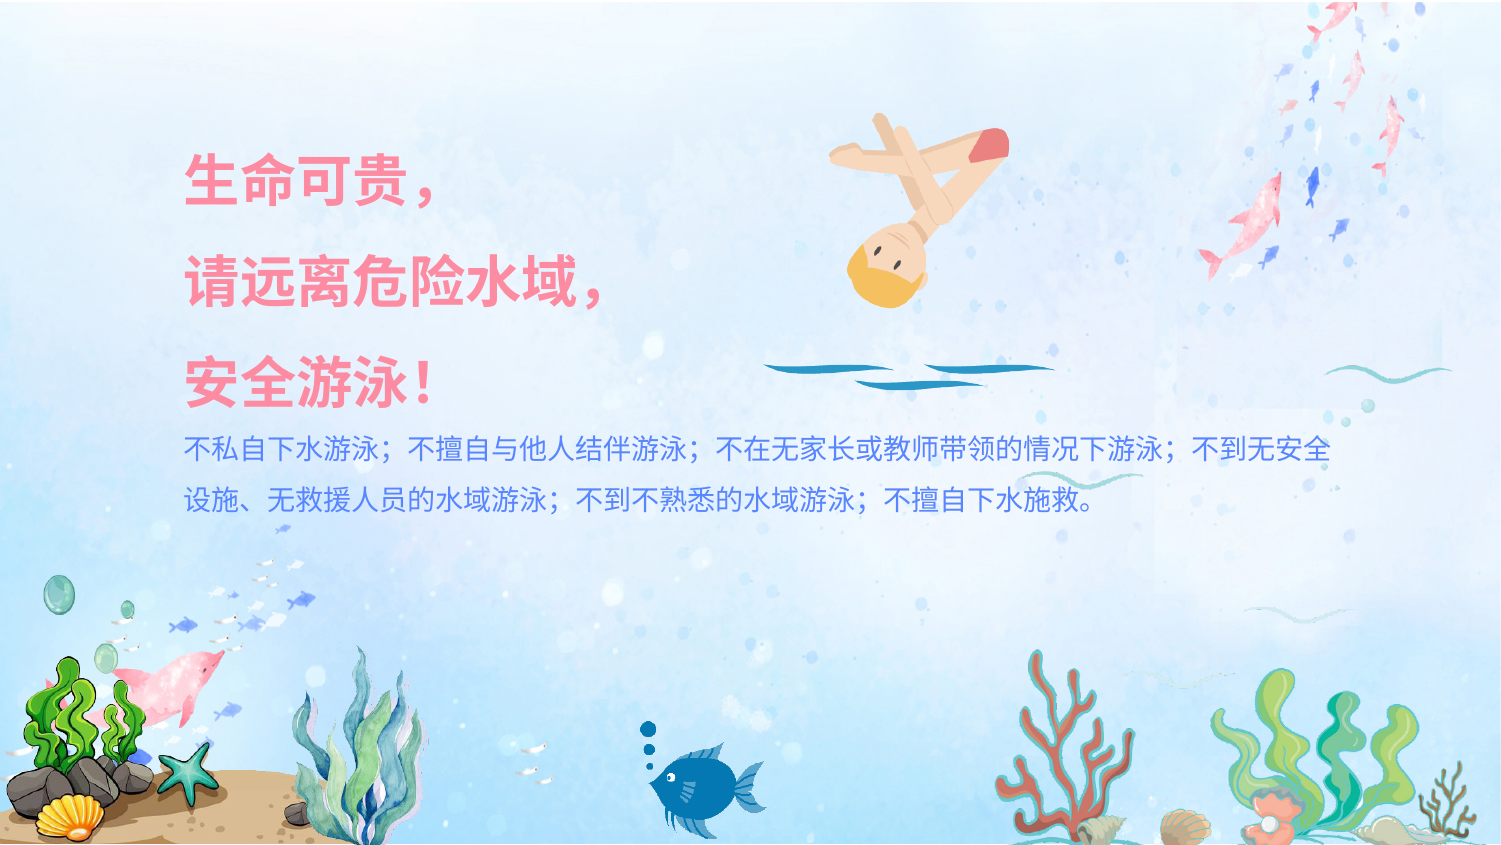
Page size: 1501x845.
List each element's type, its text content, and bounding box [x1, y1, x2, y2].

picture [0, 2, 1501, 845]
text_box 生命可贵， 请远离危险水域， 安全游泳！ 不私自下水游泳；不擅自与他人结伴游泳；不在无家长或教师带领的情况下游泳；不到无安全设施、无救援人员的水域游泳；不到不熟悉的水域游泳；不擅自下水施救。 [169, 103, 1357, 574]
